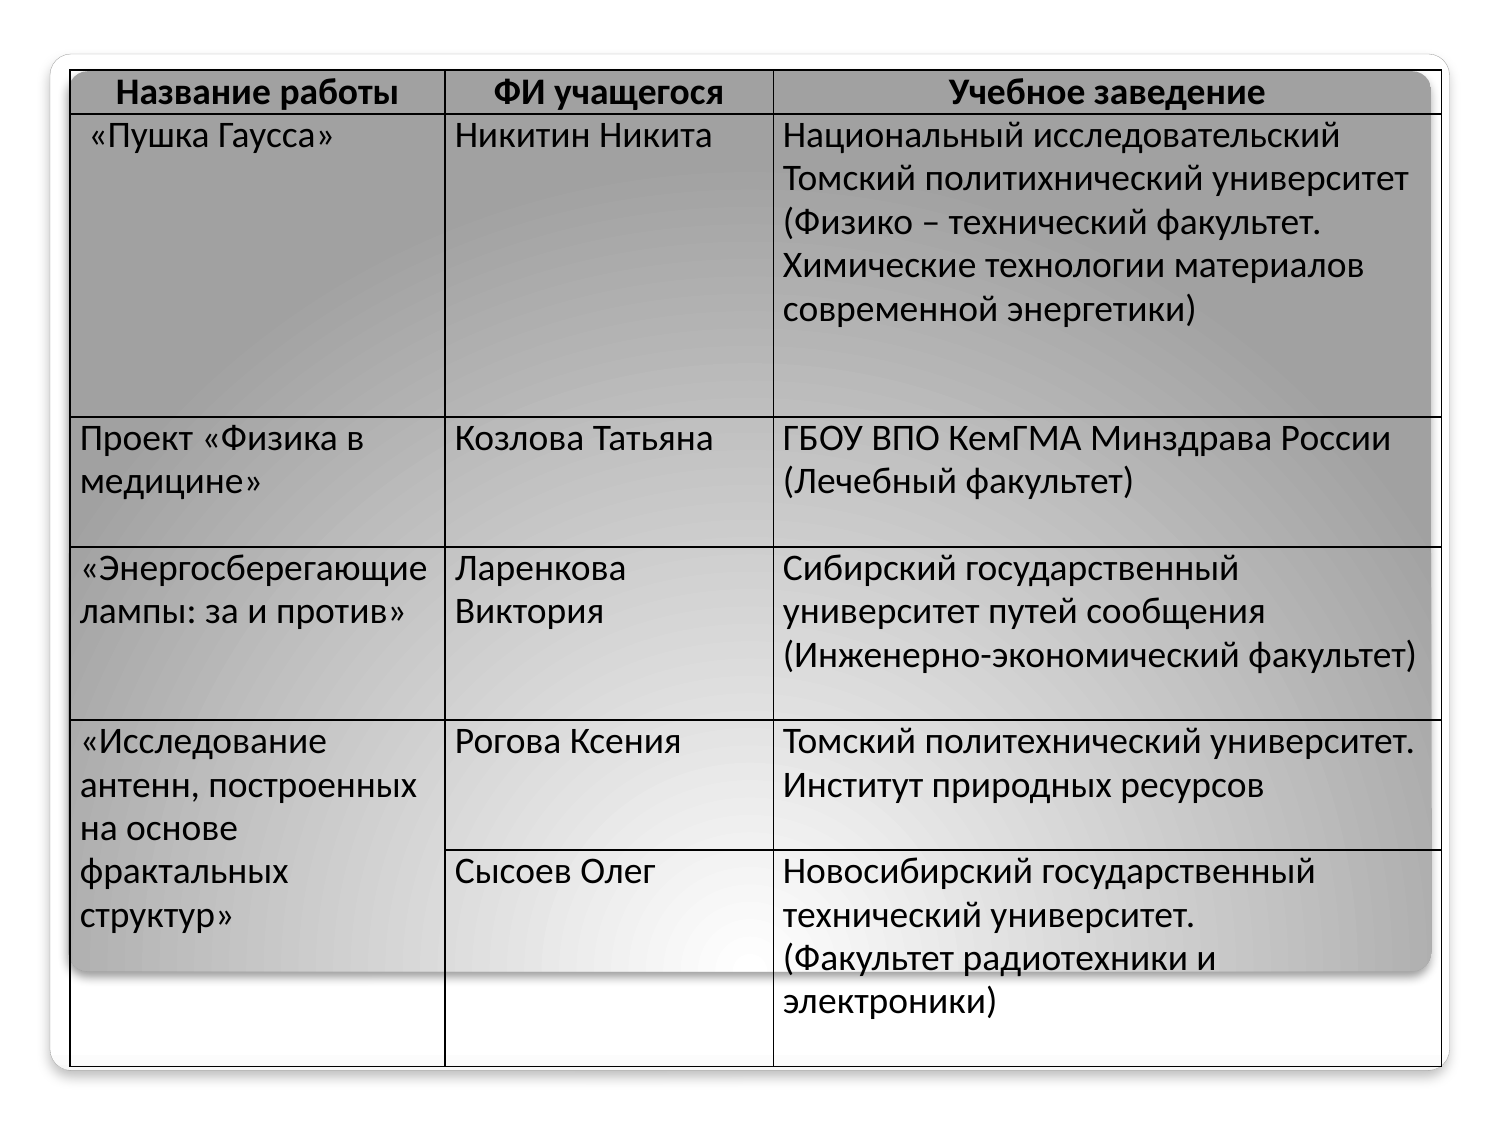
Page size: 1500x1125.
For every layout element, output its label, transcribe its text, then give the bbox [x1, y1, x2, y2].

table_cell Сысоев Олег [446, 851, 773, 1066]
table_header ФИ учащегося [446, 71, 773, 113]
table_cell «Исследование антенн, построенных на основе фрактальных структур» [71, 721, 444, 1066]
table_cell «Энергосберегающие лампы: за и против» [71, 548, 444, 719]
table_cell Проект «Физика в медицине» [71, 418, 444, 546]
table_cell Козлова Татьяна [446, 418, 773, 546]
table_cell Ларенкова Виктория [446, 548, 773, 719]
table_cell Никитин Никита [446, 115, 773, 416]
table_header Учебное заведение [774, 71, 1441, 113]
table_header Название работы [71, 71, 444, 113]
table_cell ГБОУ ВПО КемГМА Минздрава России (Лечебный факультет) [774, 418, 1441, 546]
table_cell Сибирский государственный университет путей сообщения (Инженерно-экономический факультет) [774, 548, 1441, 719]
table_cell Новосибирский государственный технический университет. (Факультет радиотехники и электроники) [774, 851, 1441, 1066]
table_cell Рогова Ксения [446, 721, 773, 849]
table_cell «Пушка Гаусса» [71, 115, 444, 416]
table_cell Национальный исследовательский Томский политихнический университет (Физико – технический факультет. Химические технологии материалов современной энергетики) [774, 115, 1441, 416]
table_cell Томский политехнический университет. Институт природных ресурсов [774, 721, 1441, 849]
